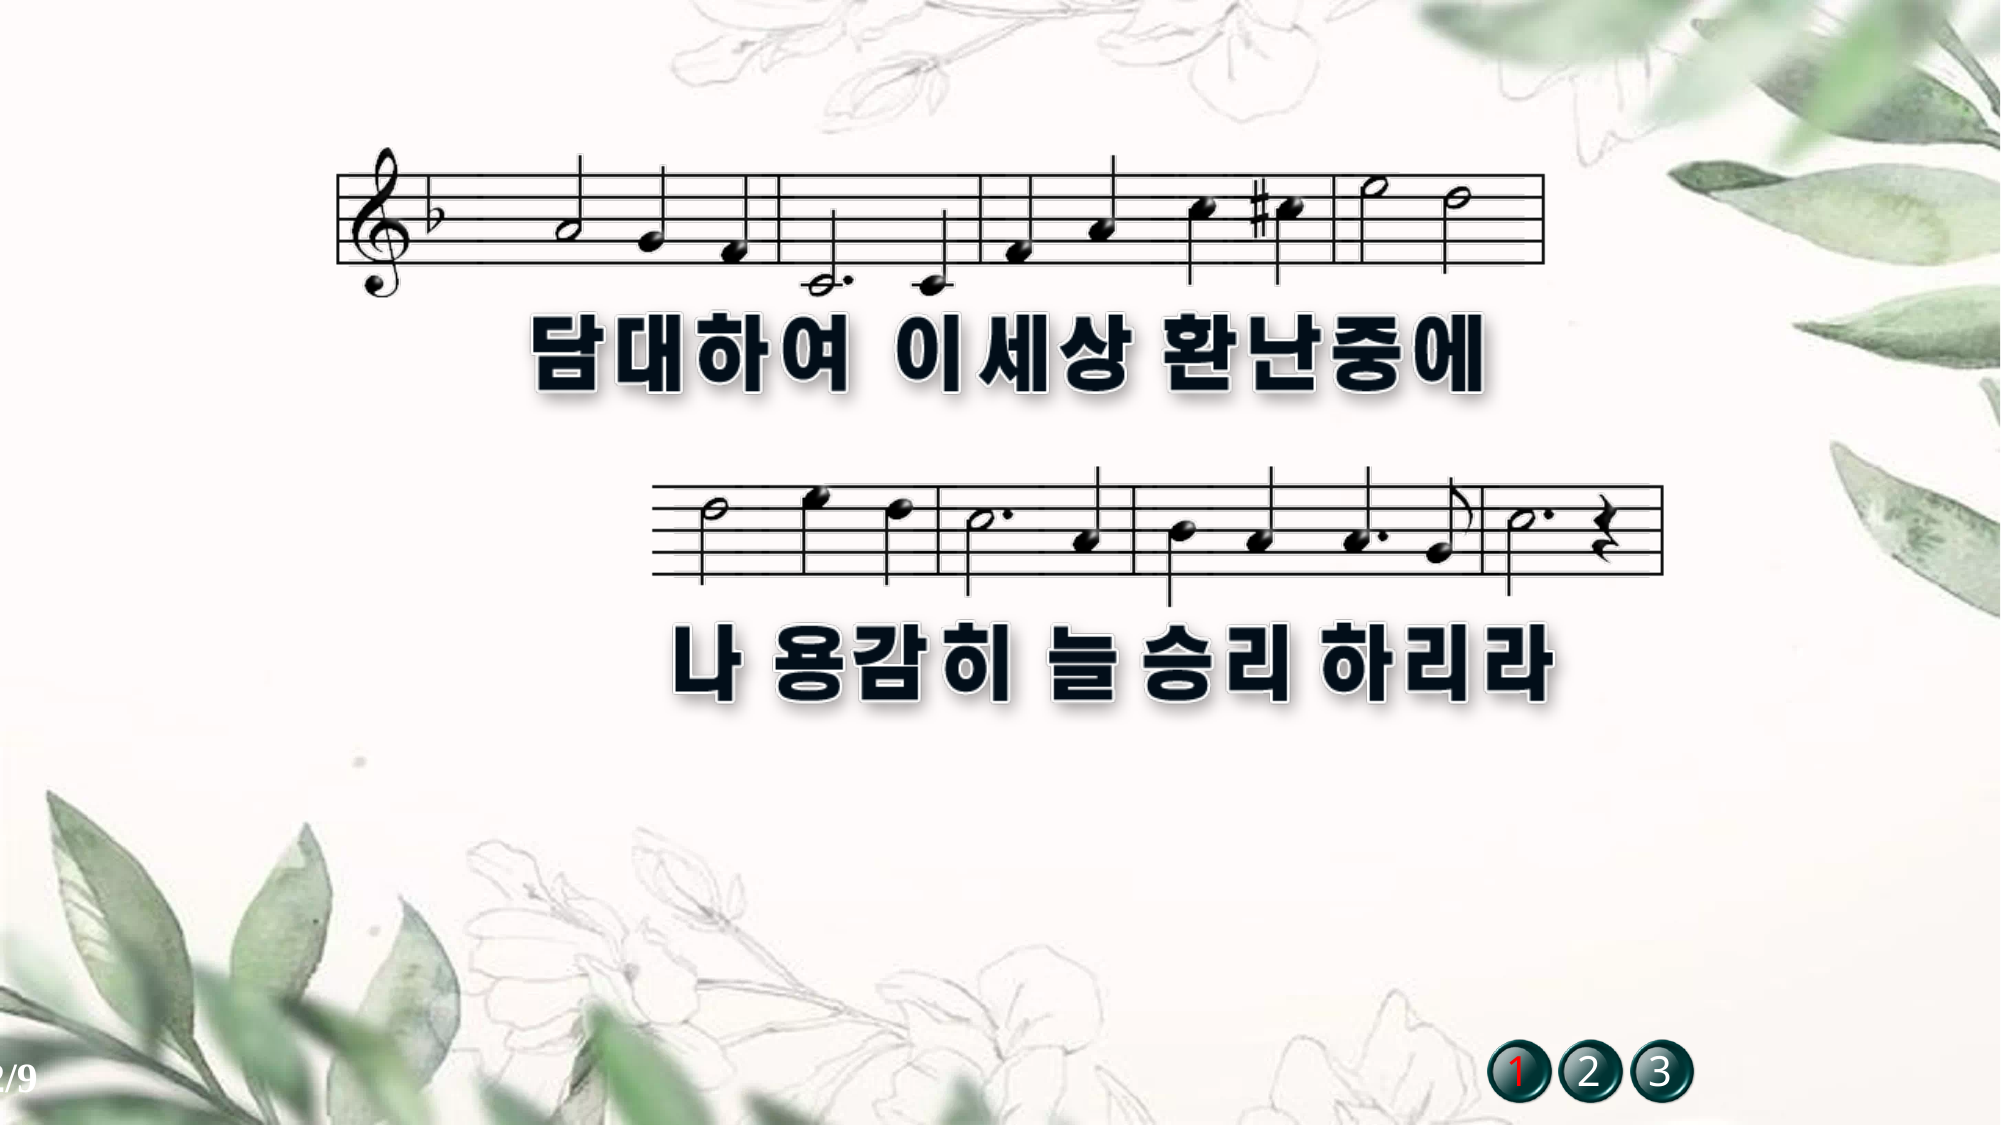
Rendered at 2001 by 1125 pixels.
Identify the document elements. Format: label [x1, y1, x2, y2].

text_box [1555, 1035, 1626, 1106]
text_box [1627, 1035, 1697, 1106]
text_box [1484, 1035, 1555, 1106]
picture [0, 0, 2001, 1125]
